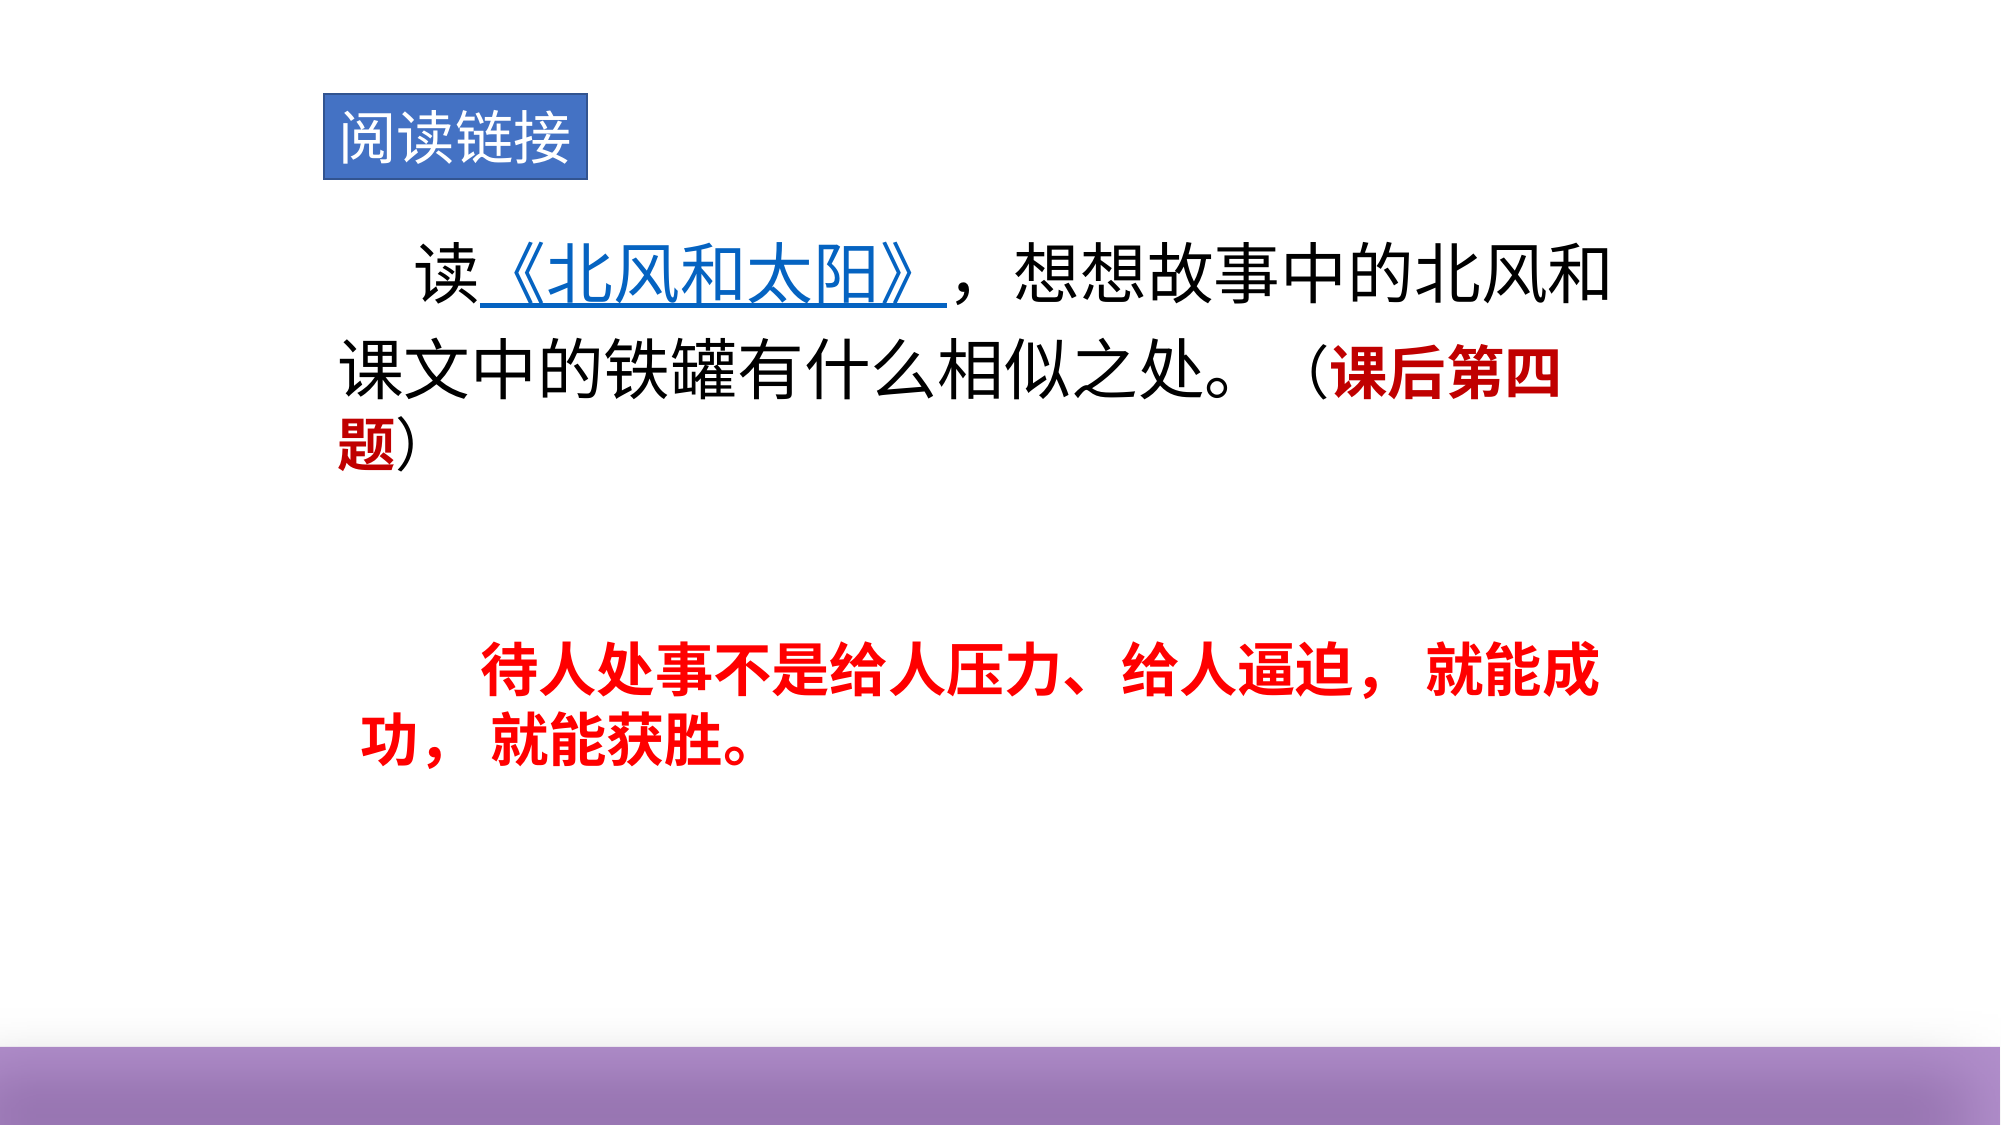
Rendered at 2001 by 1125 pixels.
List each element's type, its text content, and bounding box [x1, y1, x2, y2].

text_box 阅读链接 [323, 93, 588, 180]
text_box 待人处事不是给人压力、给人逼迫， 就能成功， 就能获胜。 [345, 625, 1628, 781]
text_box 读《北风和太阳》，想想故事中的北风和课文中的铁罐有什么相似之处。（课后第四题） [322, 224, 1678, 486]
